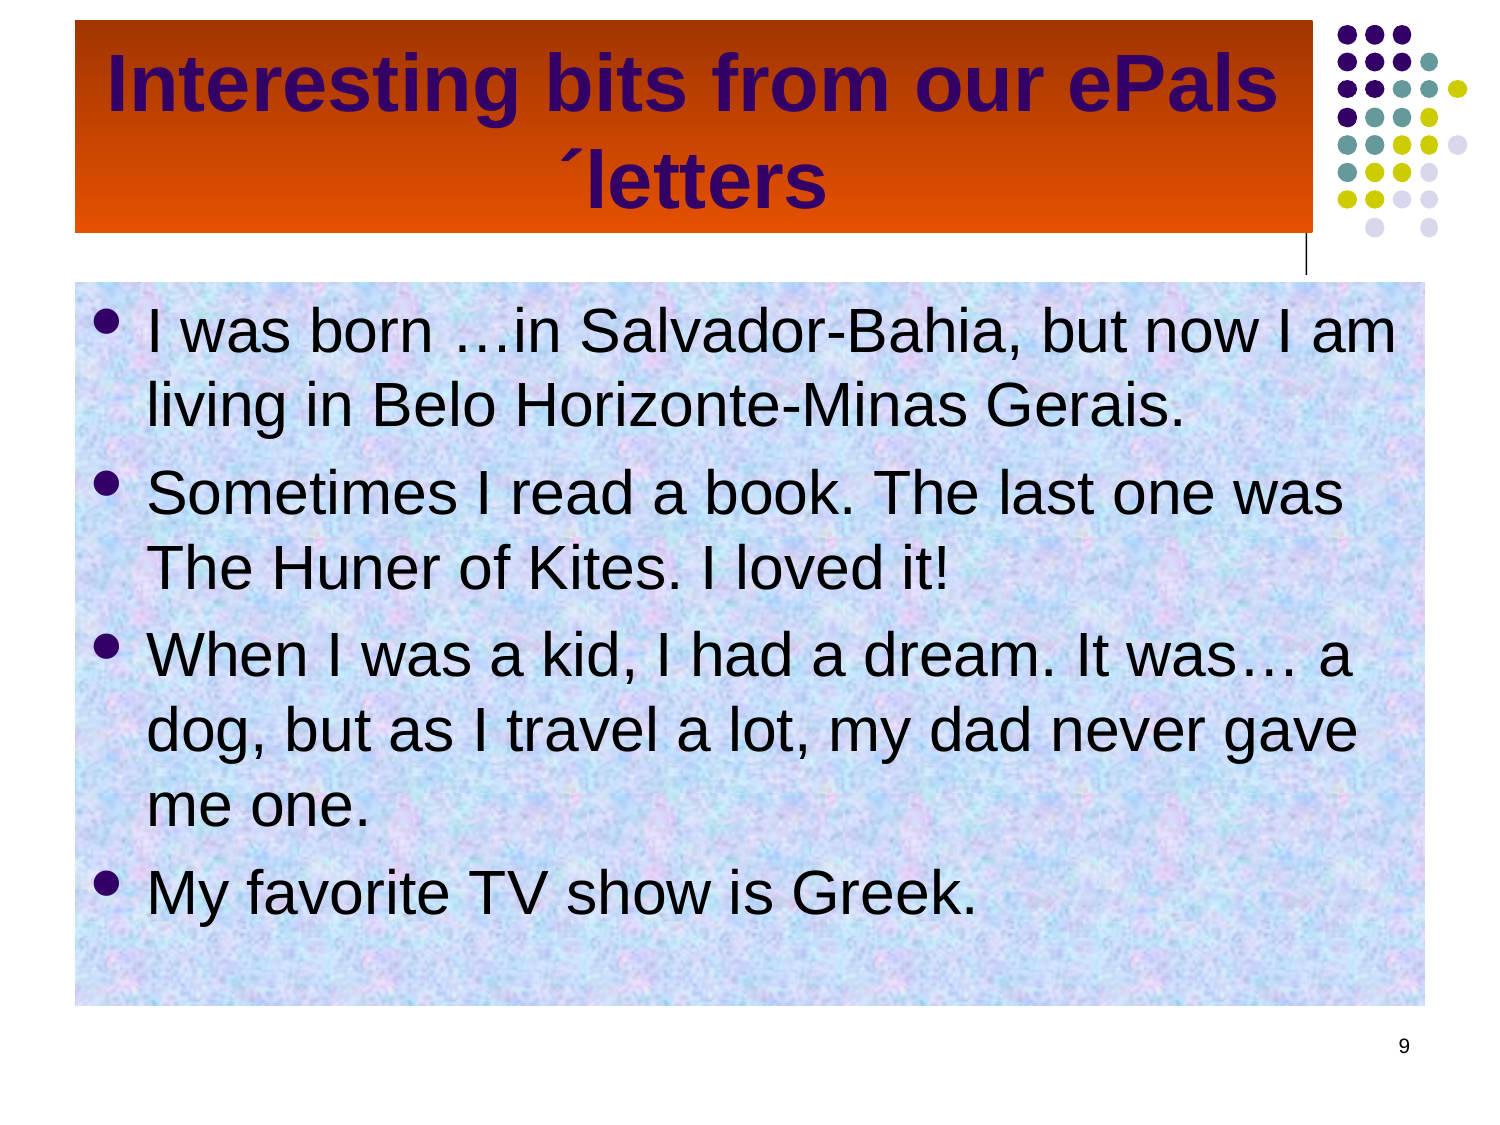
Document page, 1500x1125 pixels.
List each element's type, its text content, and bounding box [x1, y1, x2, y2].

title Interesting bits from our ePals´letters [75, 20, 1313, 233]
list I was born …in Salvador-Bahia, but now I am living in Belo Horizonte-Minas Gerais. Sometimes I read a book. The last one was The Huner of Kites. I loved it! When I was a kid, I had a dream. It was… a dog, but as I travel a lot, my dad never gave me one. My favorite TV show is Greek. [75, 282, 1425, 1006]
slide_number 9 [1074, 1024, 1426, 1101]
